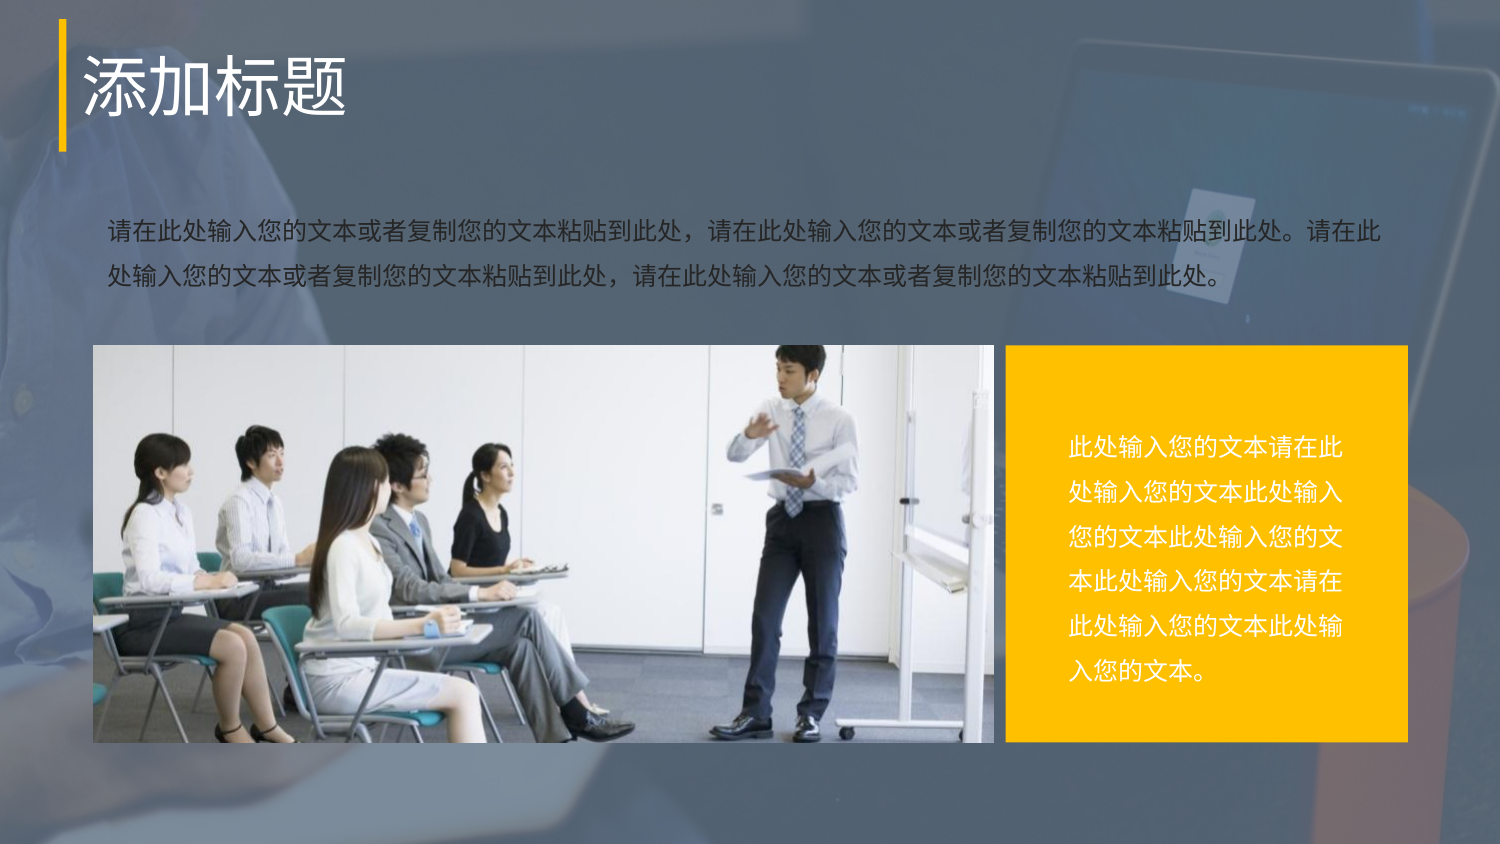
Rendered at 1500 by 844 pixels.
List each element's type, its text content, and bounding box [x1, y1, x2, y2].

text_box [1005, 345, 1408, 743]
text_box 此处输入您的文本请在此处输入您的文本此处输入您的文本此处输入您的文本此处输入您的文本请在此处输入您的文本此处输入您的文本。 [1053, 408, 1373, 694]
text_box [58, 18, 67, 153]
picture [0, 0, 1500, 844]
text_box 添加标题 [66, 37, 503, 133]
text_box 请在此处输入您的文本或者复制您的文本粘贴到此处，请在此处输入您的文本或者复制您的文本粘贴到此处。请在此处输入您的文本或者复制您的文本粘贴到此处，请在此处输入您的文本或者复制您的文本粘贴到此处。 [93, 192, 1408, 298]
